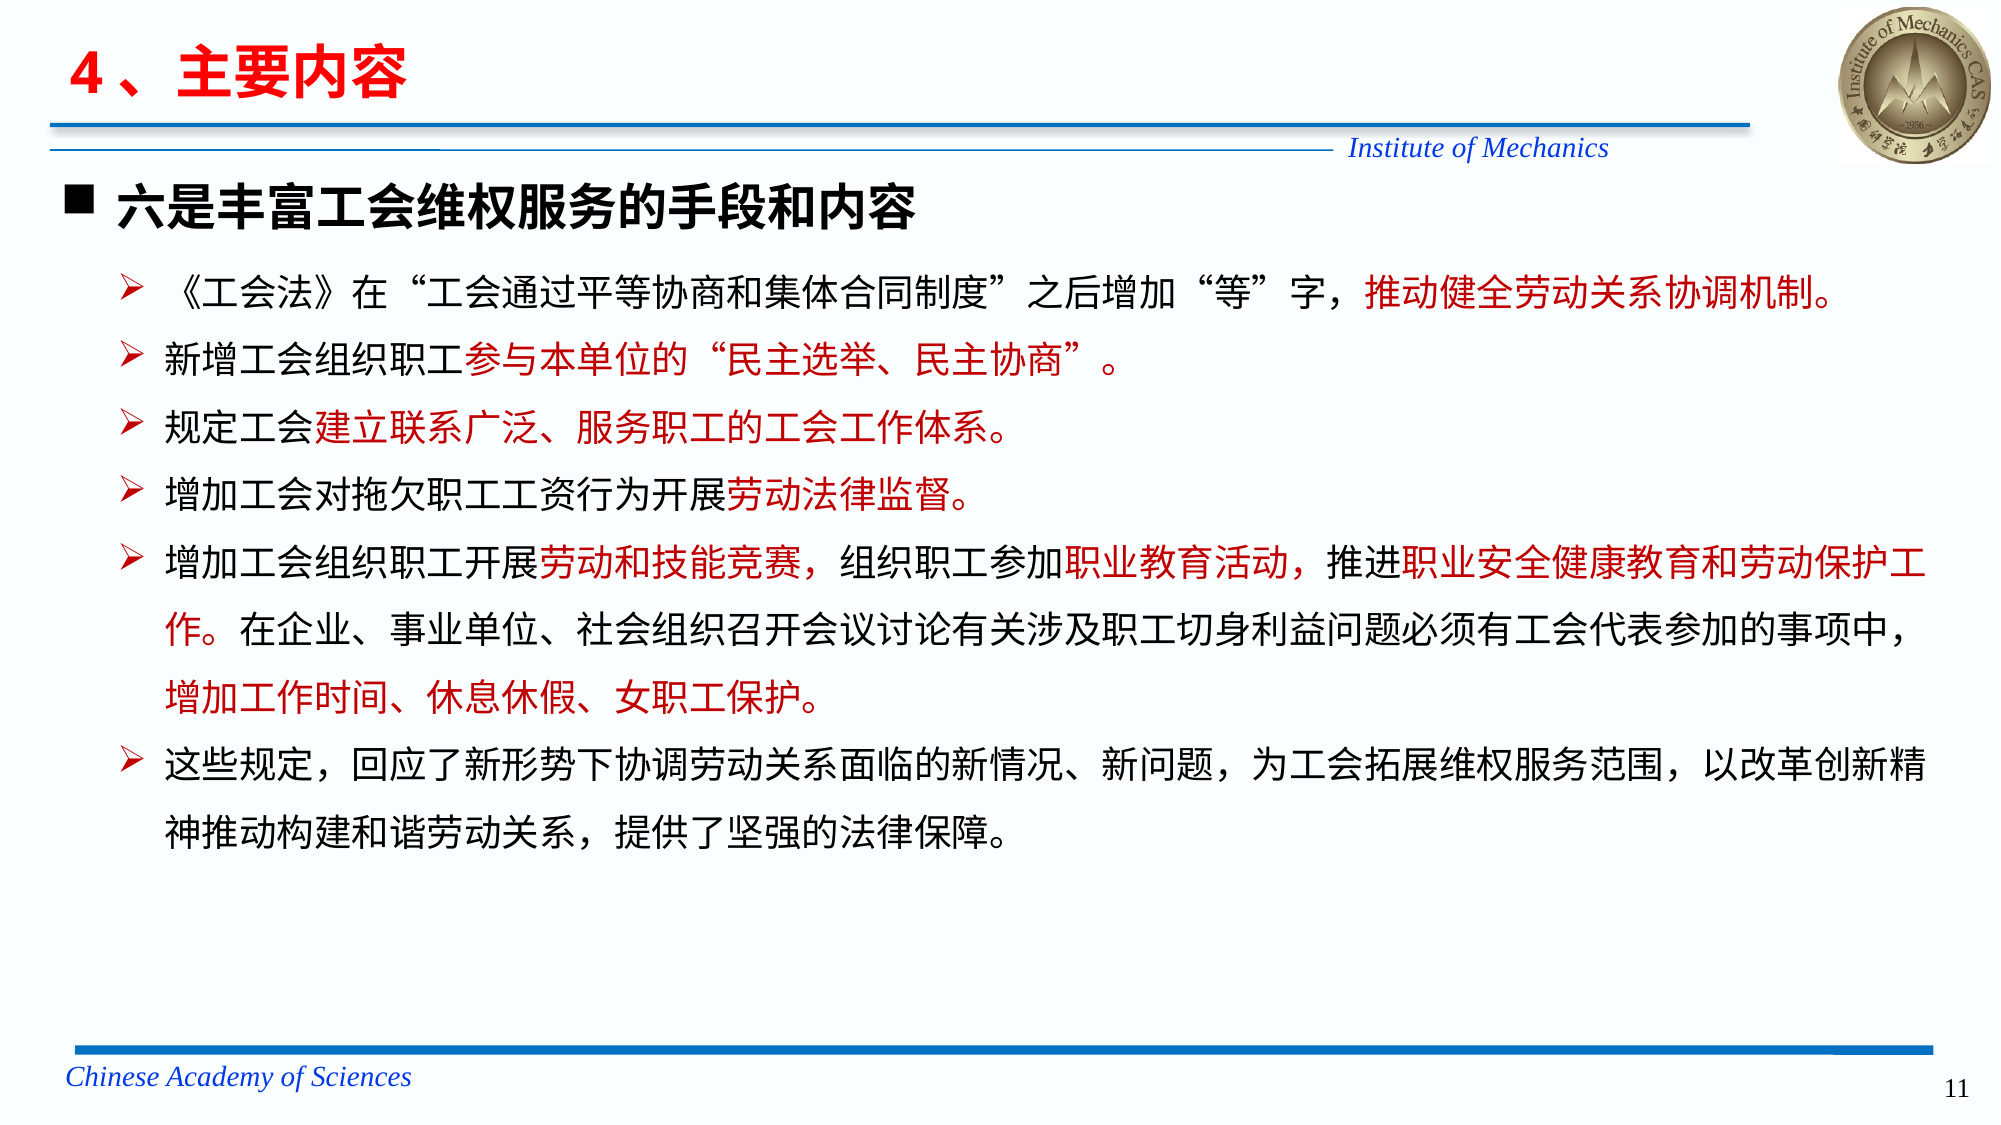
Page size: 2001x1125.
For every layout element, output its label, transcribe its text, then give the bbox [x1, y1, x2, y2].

text_box 4、主要内容 [54, 27, 1829, 113]
picture [1838, 6, 1991, 164]
text_box 《工会法》在“工会通过平等协商和集体合同制度”之后增加“等”字，推动健全劳动关系协调机制。 新增工会组织职工参与本单位的“民主选举、民主协商”。 规定工会建立联系广泛、服务职工的工会工作体系。 增加工会对拖欠职工工资行为开展劳动法律监督。 增加工会组织职工开展劳动和技能竞赛，组织职工参加职业教育活动，推进职业安全健康教育和劳动保护工作。在企业、事业单位、社会组织召开会议讨论有关涉及职工切身利益问题必须有工会代表参加的事项中，增加工作时间、休息休假、女职工保护。 这些规定，回应了新形势下协调劳动关系面临的新情况、新问题，为工会拓展维权服务范围，以改革创新精神推动构建和谐劳动关系，提供了坚强的法律保障。 [102, 238, 1942, 862]
slide_number 11 [1516, 1063, 1984, 1125]
text_box 六是丰富工会维权服务的手段和内容 [54, 172, 1241, 239]
